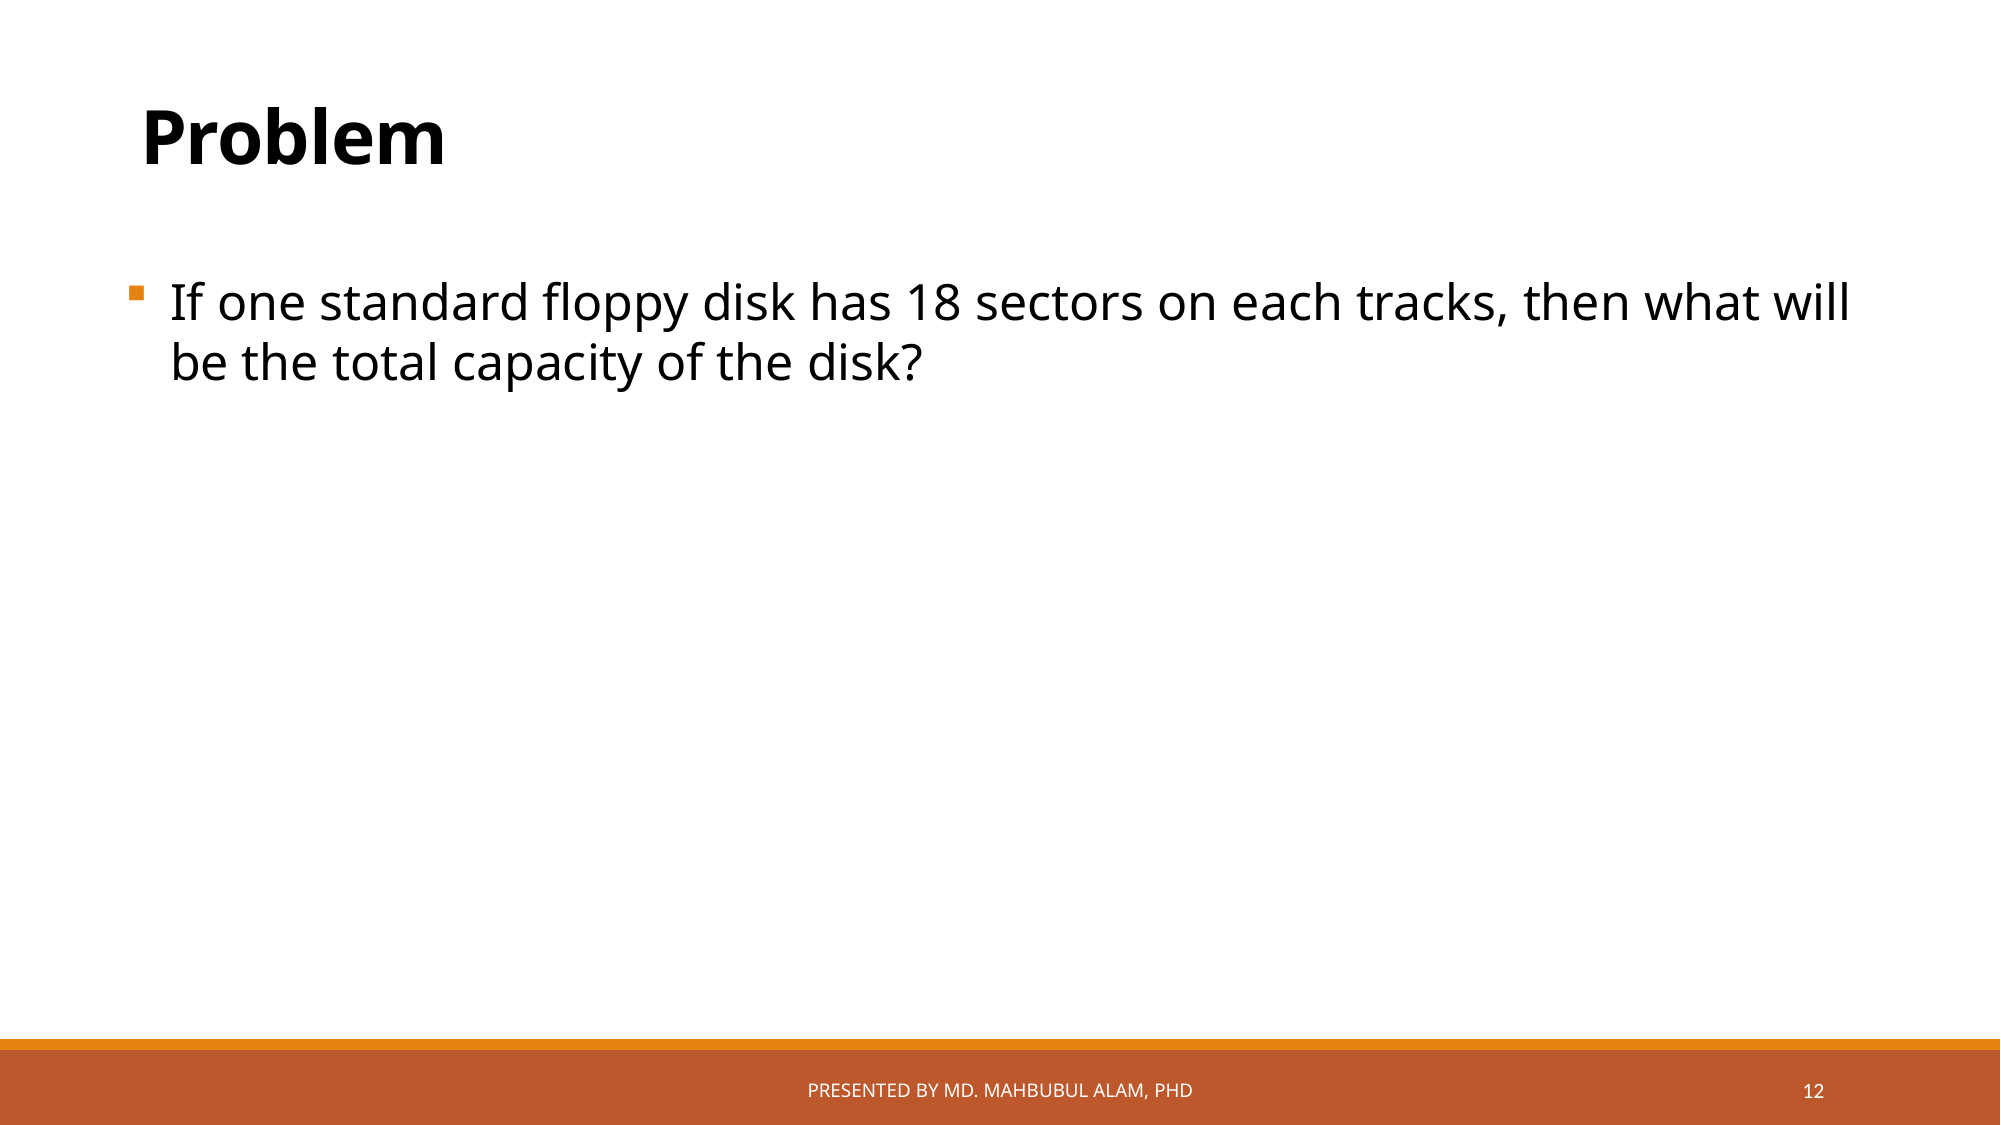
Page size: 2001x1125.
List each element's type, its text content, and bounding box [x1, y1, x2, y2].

title Problem [125, 87, 1830, 188]
slide_number 12 [1624, 1059, 1840, 1120]
list If one standard floppy disk has 18 sectors on each tracks, then what will be the total capacity of the disk? [125, 262, 1888, 650]
footer Presented by Md. Mahbubul Alam, PhD [604, 1059, 1396, 1120]
